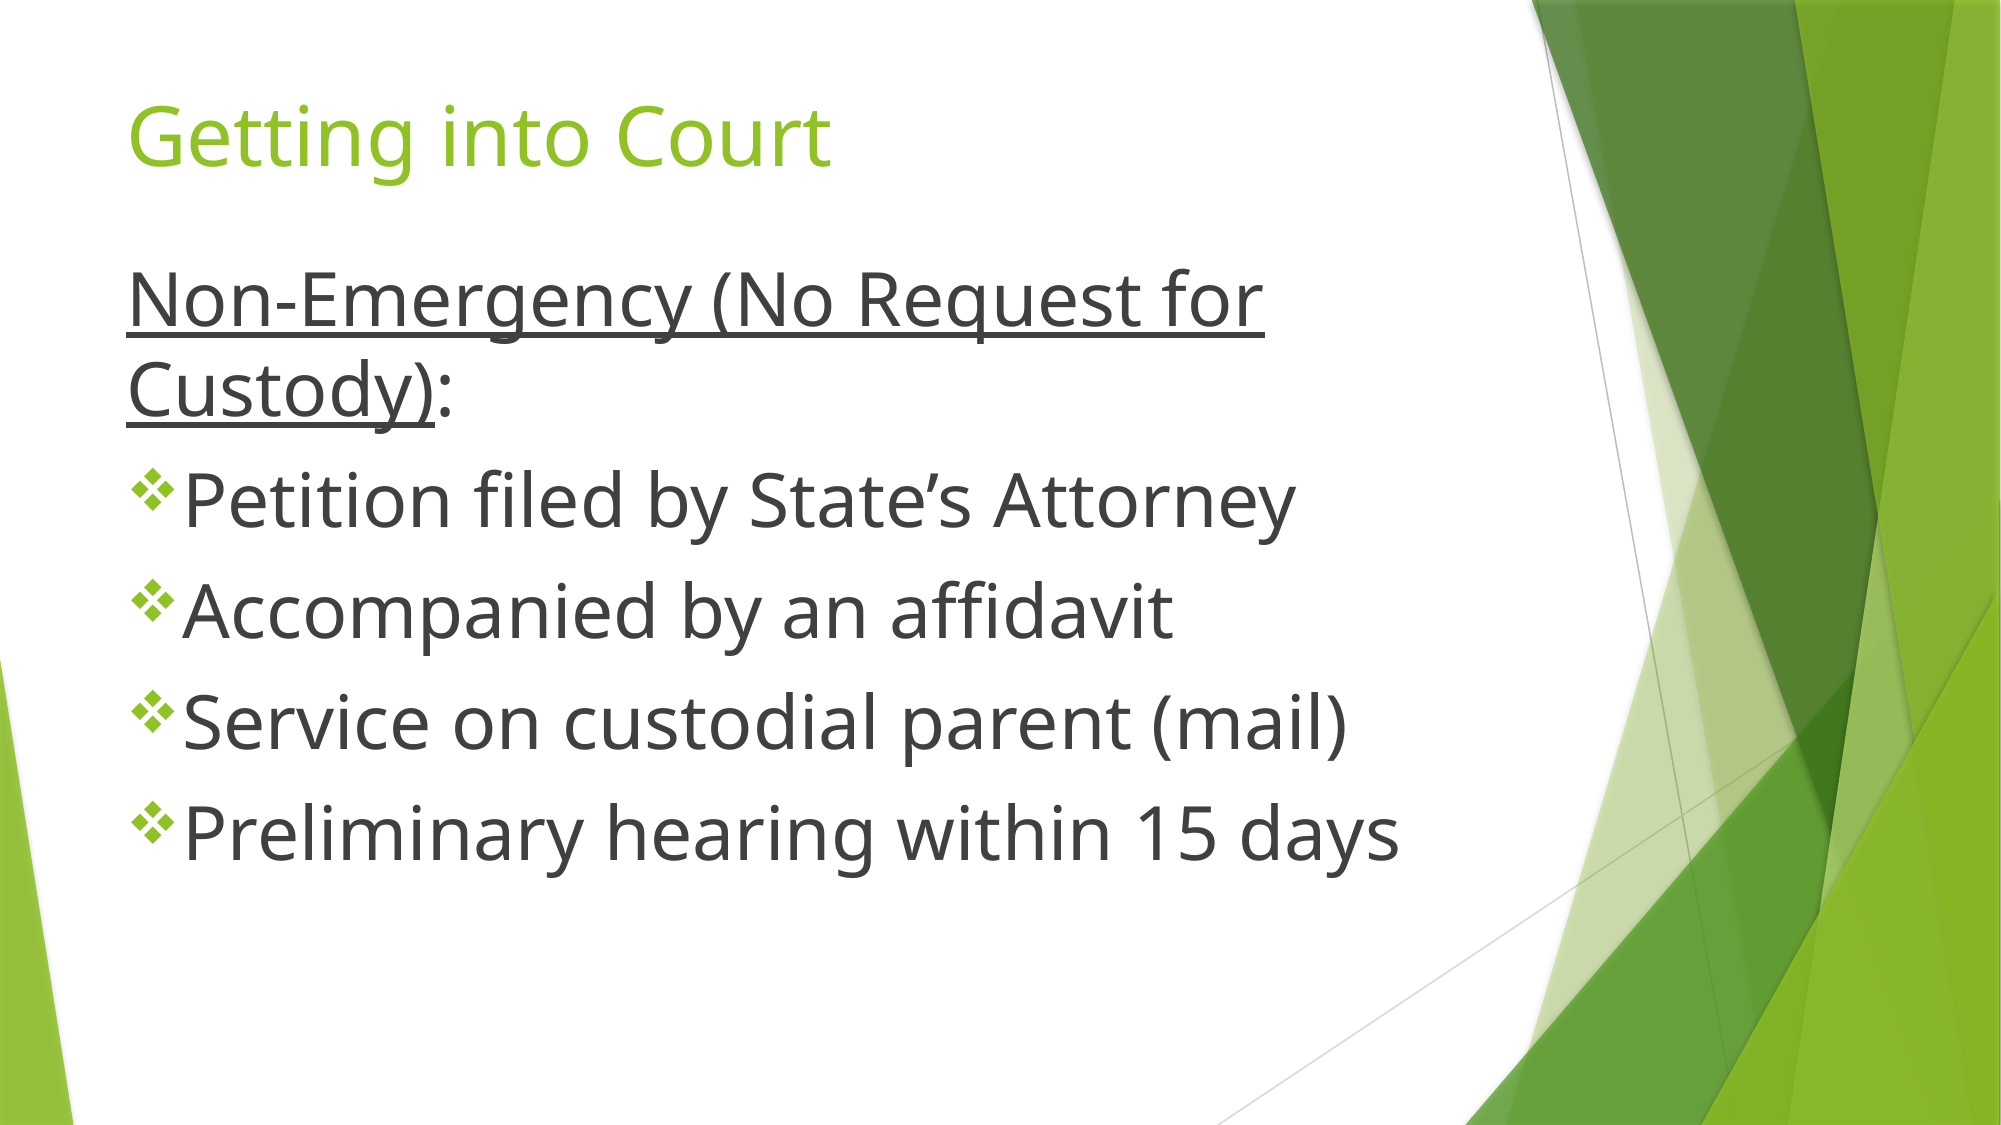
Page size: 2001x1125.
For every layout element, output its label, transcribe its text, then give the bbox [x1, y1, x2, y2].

list Non-Emergency (No Request for Custody): Petition filed by State’s Attorney Accompanied by an affidavit Service on custodial parent (mail) Preliminary hearing within 15 days [111, 244, 1522, 881]
title Getting into Court [111, 76, 1522, 244]
